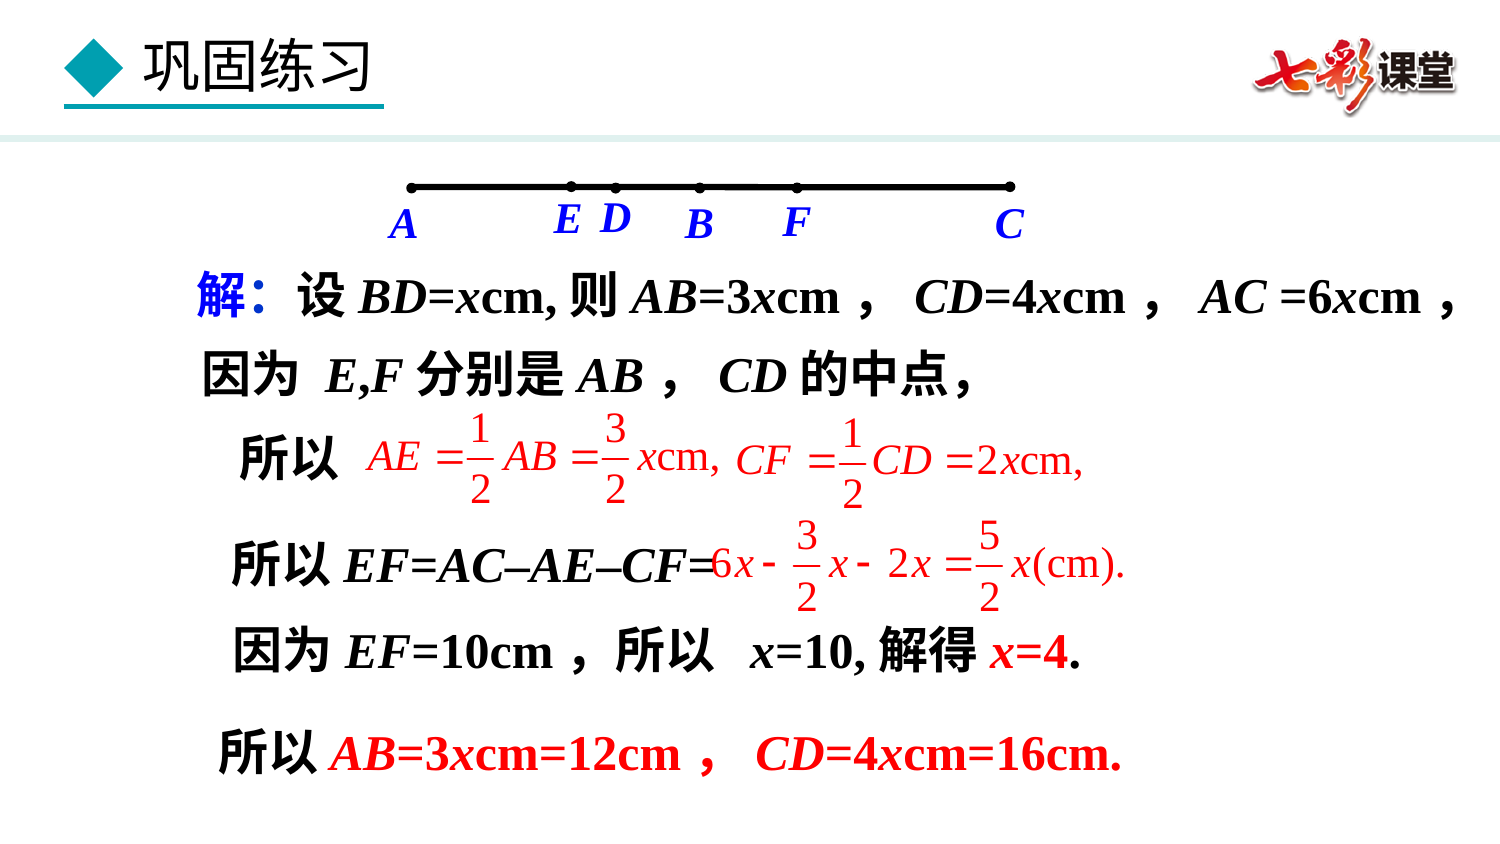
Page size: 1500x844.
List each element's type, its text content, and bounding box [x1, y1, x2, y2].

picture [1249, 32, 1461, 118]
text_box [357, 400, 727, 506]
text_box 所以AB=3xcm=12cm，CD=4xcm=16cm. [203, 713, 1137, 789]
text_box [372, 181, 1041, 250]
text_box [729, 406, 1092, 506]
text_box 所以 [201, 419, 352, 495]
text_box 因为 E,F分别是AB，CD的中点， [186, 335, 1015, 411]
text_box 解：设BD=xcm,则AB=3xcm，CD=4xcm，AC =6xcm， [181, 255, 1499, 331]
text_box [216, 508, 1132, 621]
